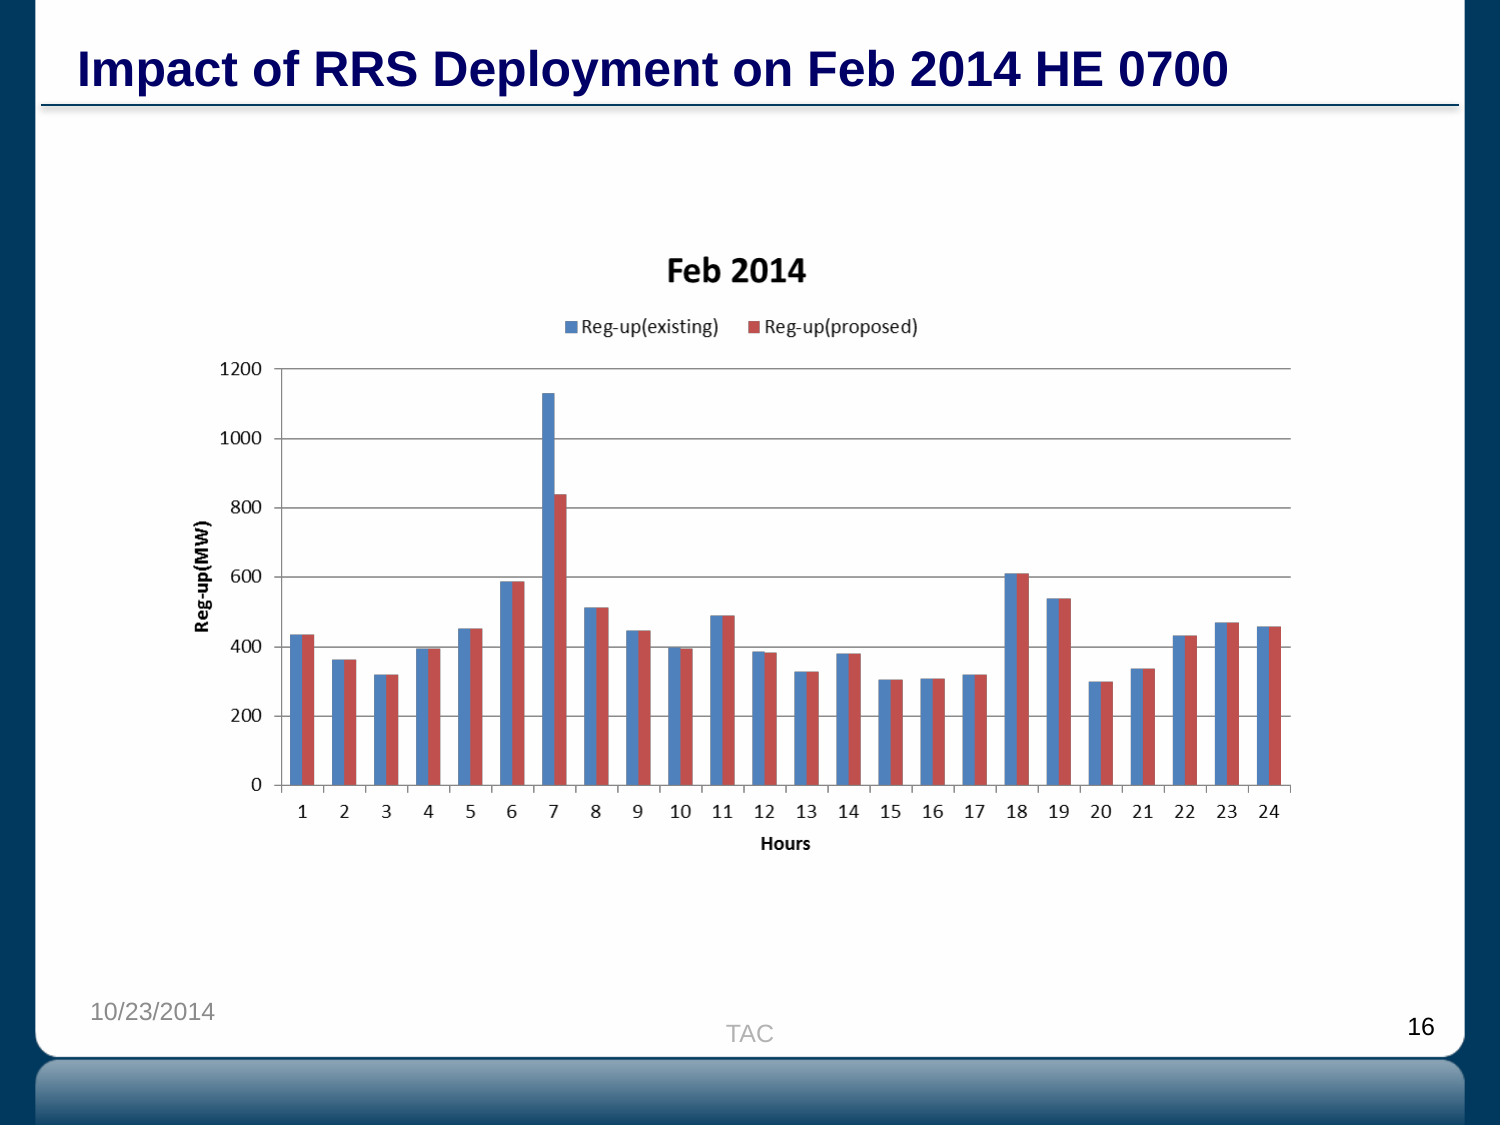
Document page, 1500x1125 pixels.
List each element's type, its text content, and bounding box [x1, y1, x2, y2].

footer TAC [512, 1016, 988, 1049]
title Impact of RRS Deployment on Feb 2014 HE 0700 [62, 29, 1450, 106]
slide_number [75, 980, 425, 1041]
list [162, 230, 1312, 881]
picture [35, 0, 1465, 1125]
